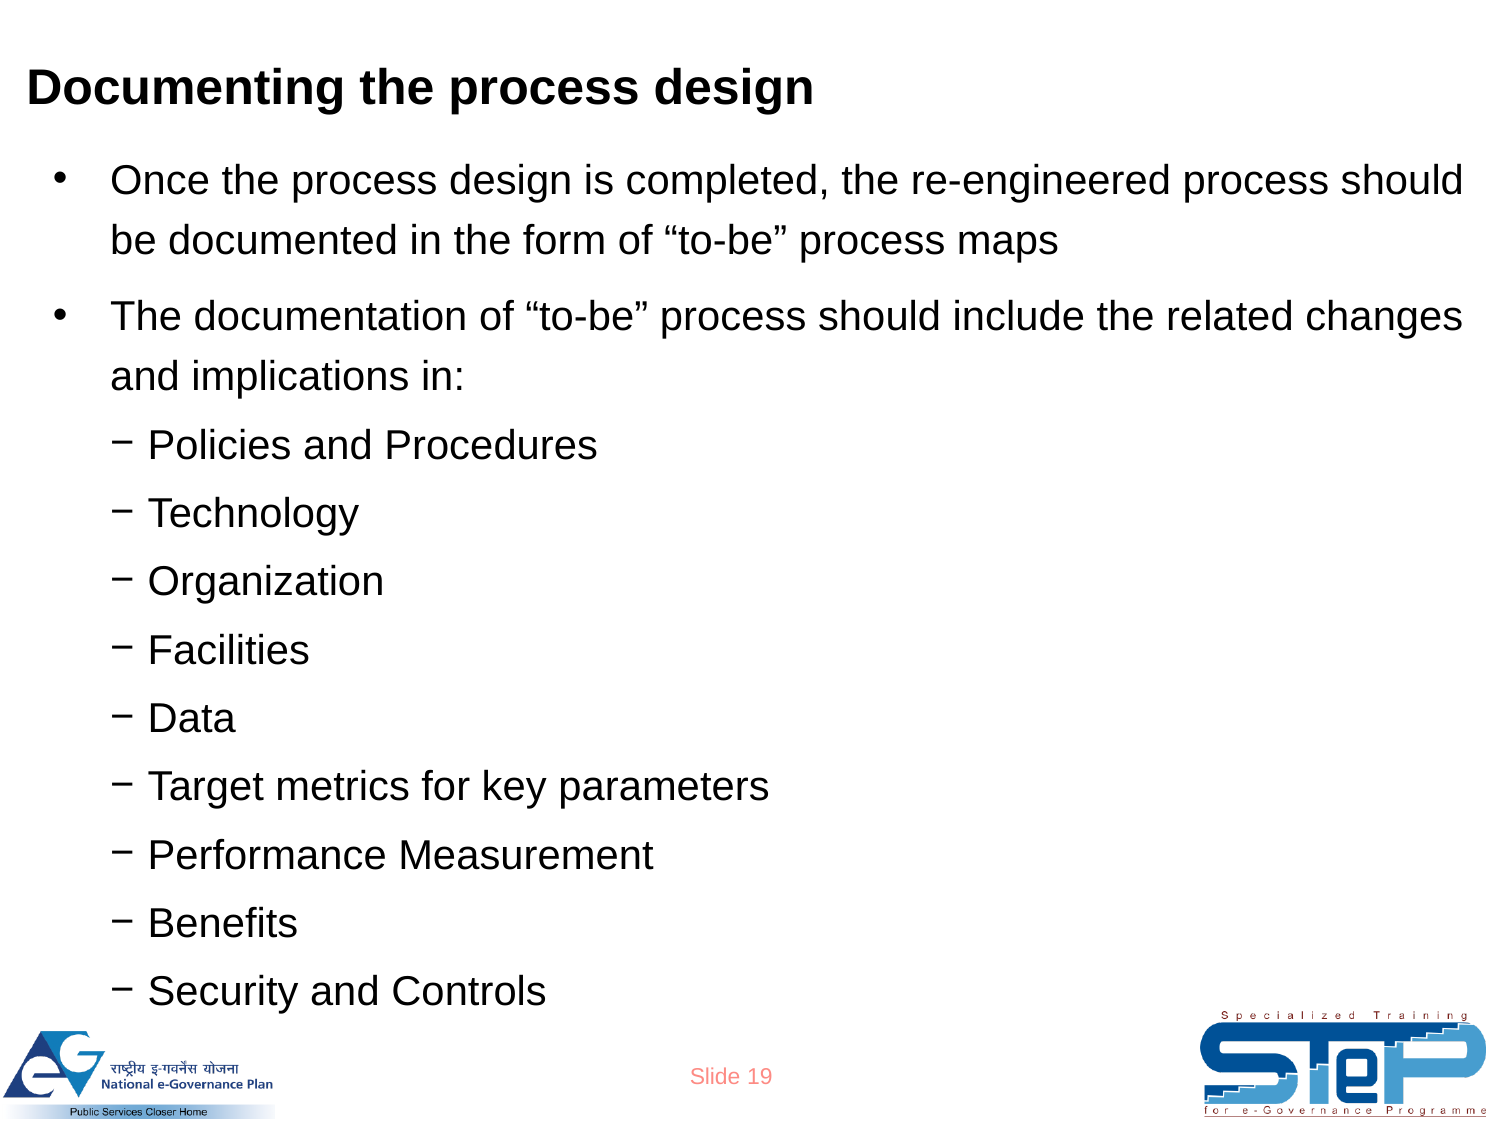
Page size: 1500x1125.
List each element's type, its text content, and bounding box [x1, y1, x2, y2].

title Documenting the process design [26, 54, 1472, 179]
list Once the process design is completed, the re-engineered process should be documented in the form of “to-be” process maps The documentation of “to-be” process should include the related changes and implications in: Policies and Procedures Technology Organization Facilities Data Target metrics for key parameters Performance Measurement Benefits Security and Controls [52, 142, 1500, 956]
picture [2, 1031, 275, 1119]
picture [1200, 1011, 1486, 1117]
